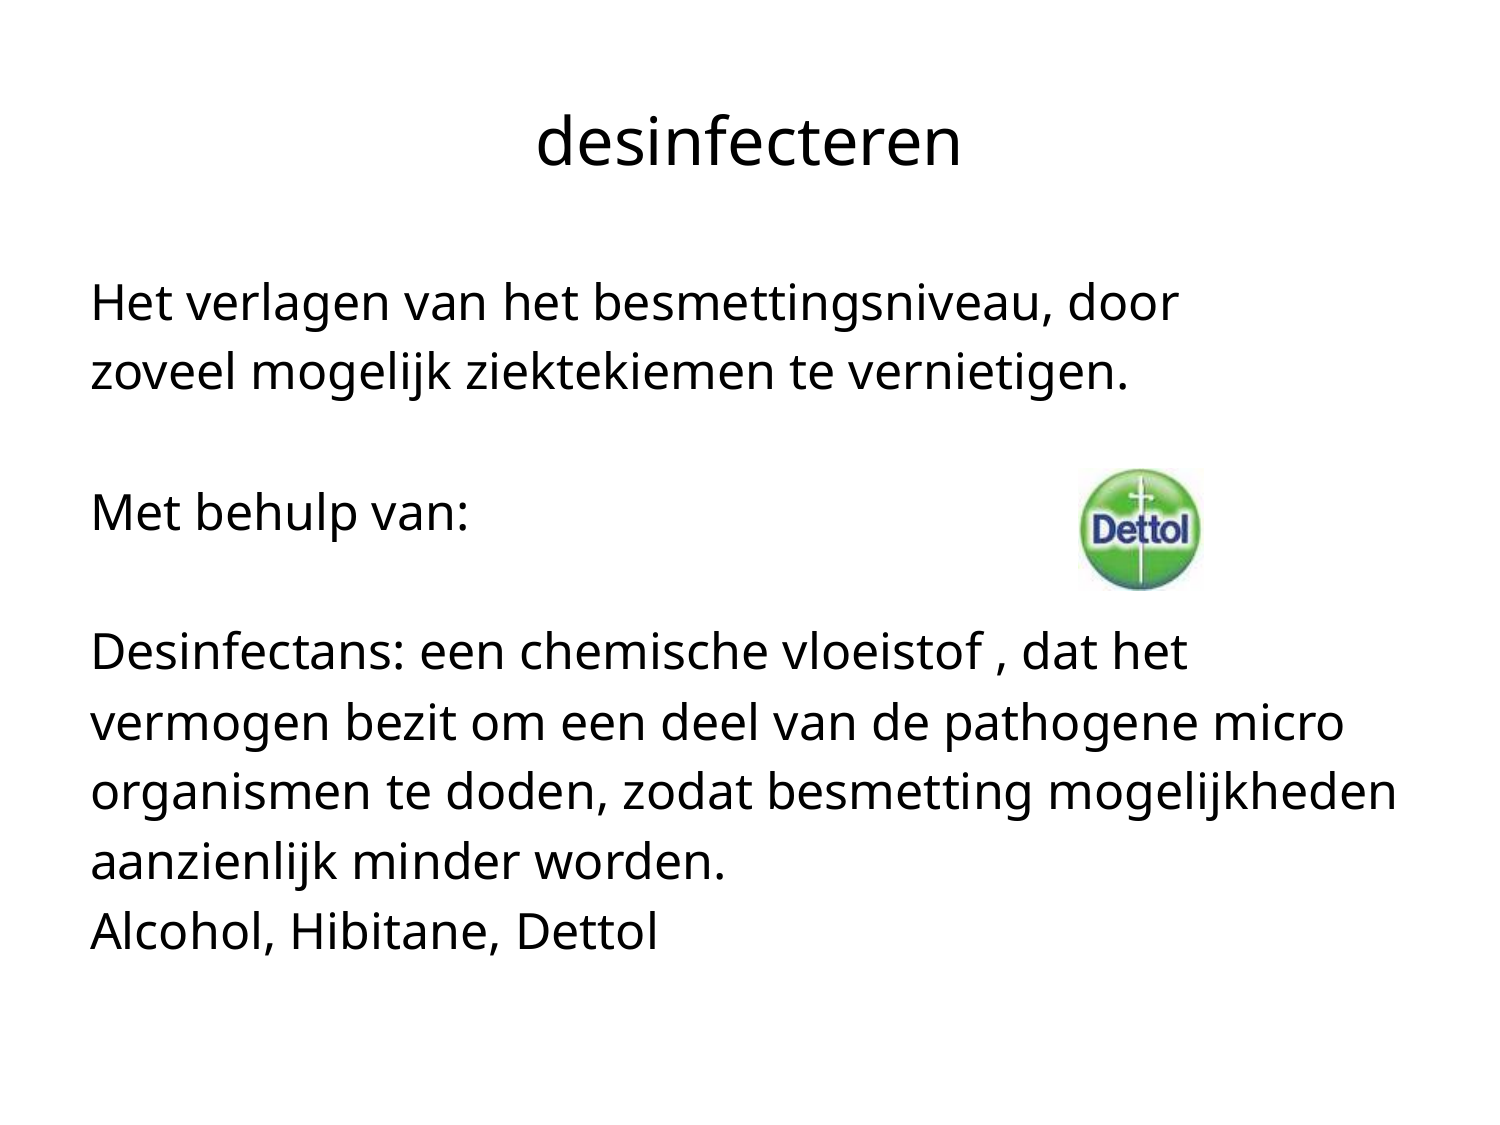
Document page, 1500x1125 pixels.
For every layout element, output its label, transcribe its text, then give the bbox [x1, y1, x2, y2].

picture [1077, 468, 1204, 591]
list Het verlagen van het besmettingsniveau, door zoveel mogelijk ziektekiemen te vernietigen. Met behulp van: Desinfectans: een chemische vloeistof , dat het vermogen bezit om een deel van de pathogene micro organismen te doden, zodat besmetting mogelijkheden aanzienlijk minder worden. Alcohol, Hibitane, Dettol [75, 262, 1425, 1005]
title desinfecteren [75, 45, 1425, 233]
